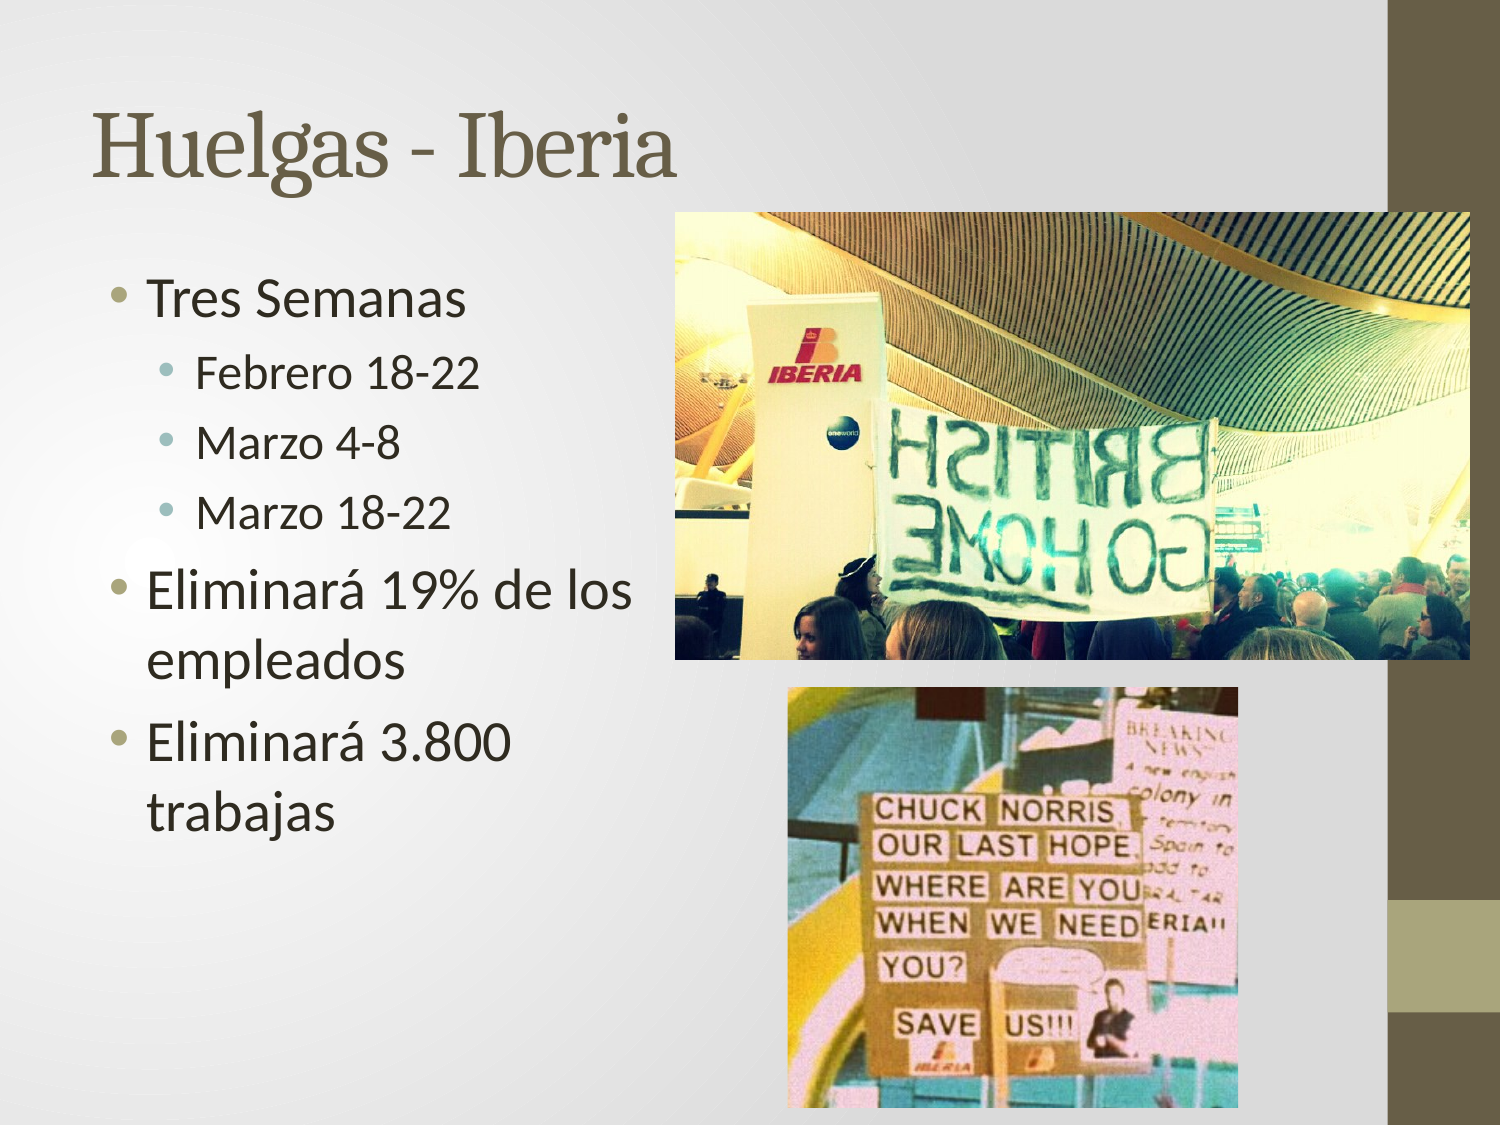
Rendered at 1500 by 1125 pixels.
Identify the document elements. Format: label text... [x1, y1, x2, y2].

list Tres Semanas Febrero 18-22 Marzo 4-8 Marzo 18-22 Eliminará 19% de los empleados Eliminará 3.800 trabajas [75, 251, 675, 1005]
title Huelgas - Iberia [75, 45, 1325, 233]
picture [674, 211, 1470, 660]
picture [786, 686, 1239, 1109]
